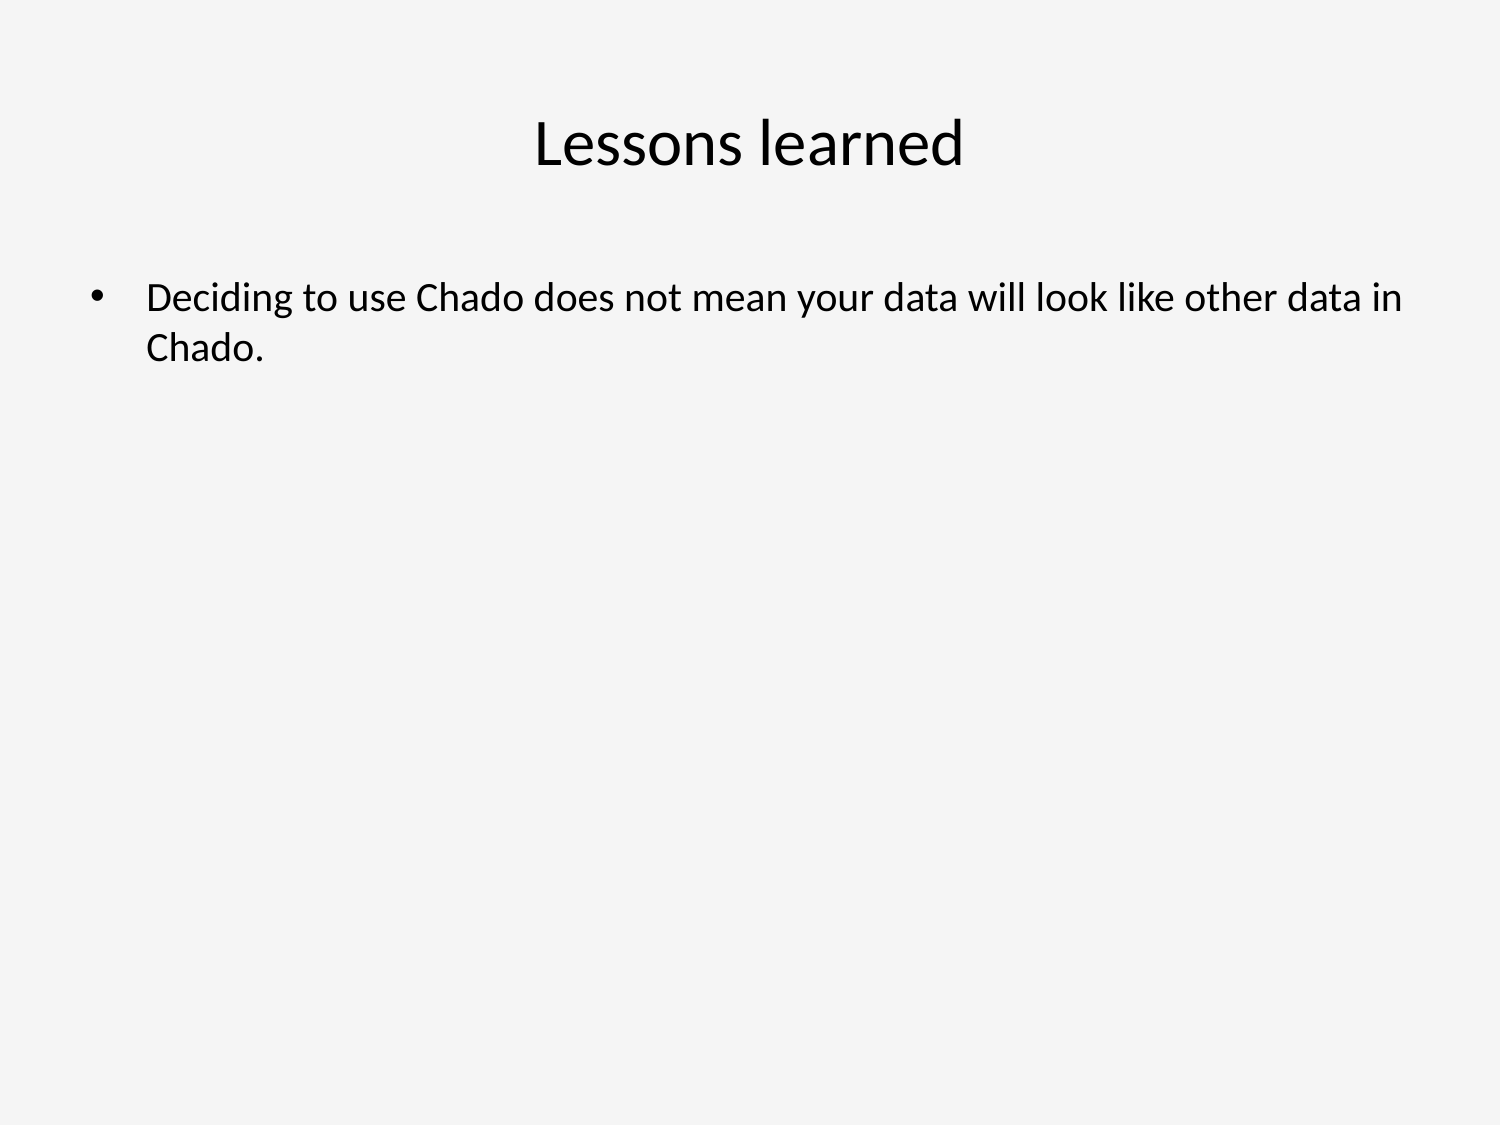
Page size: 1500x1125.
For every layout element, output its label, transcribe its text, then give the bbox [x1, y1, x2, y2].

title Lessons learned [75, 45, 1425, 233]
list Deciding to use Chado does not mean your data will look like other data in Chado. [75, 262, 1425, 1005]
